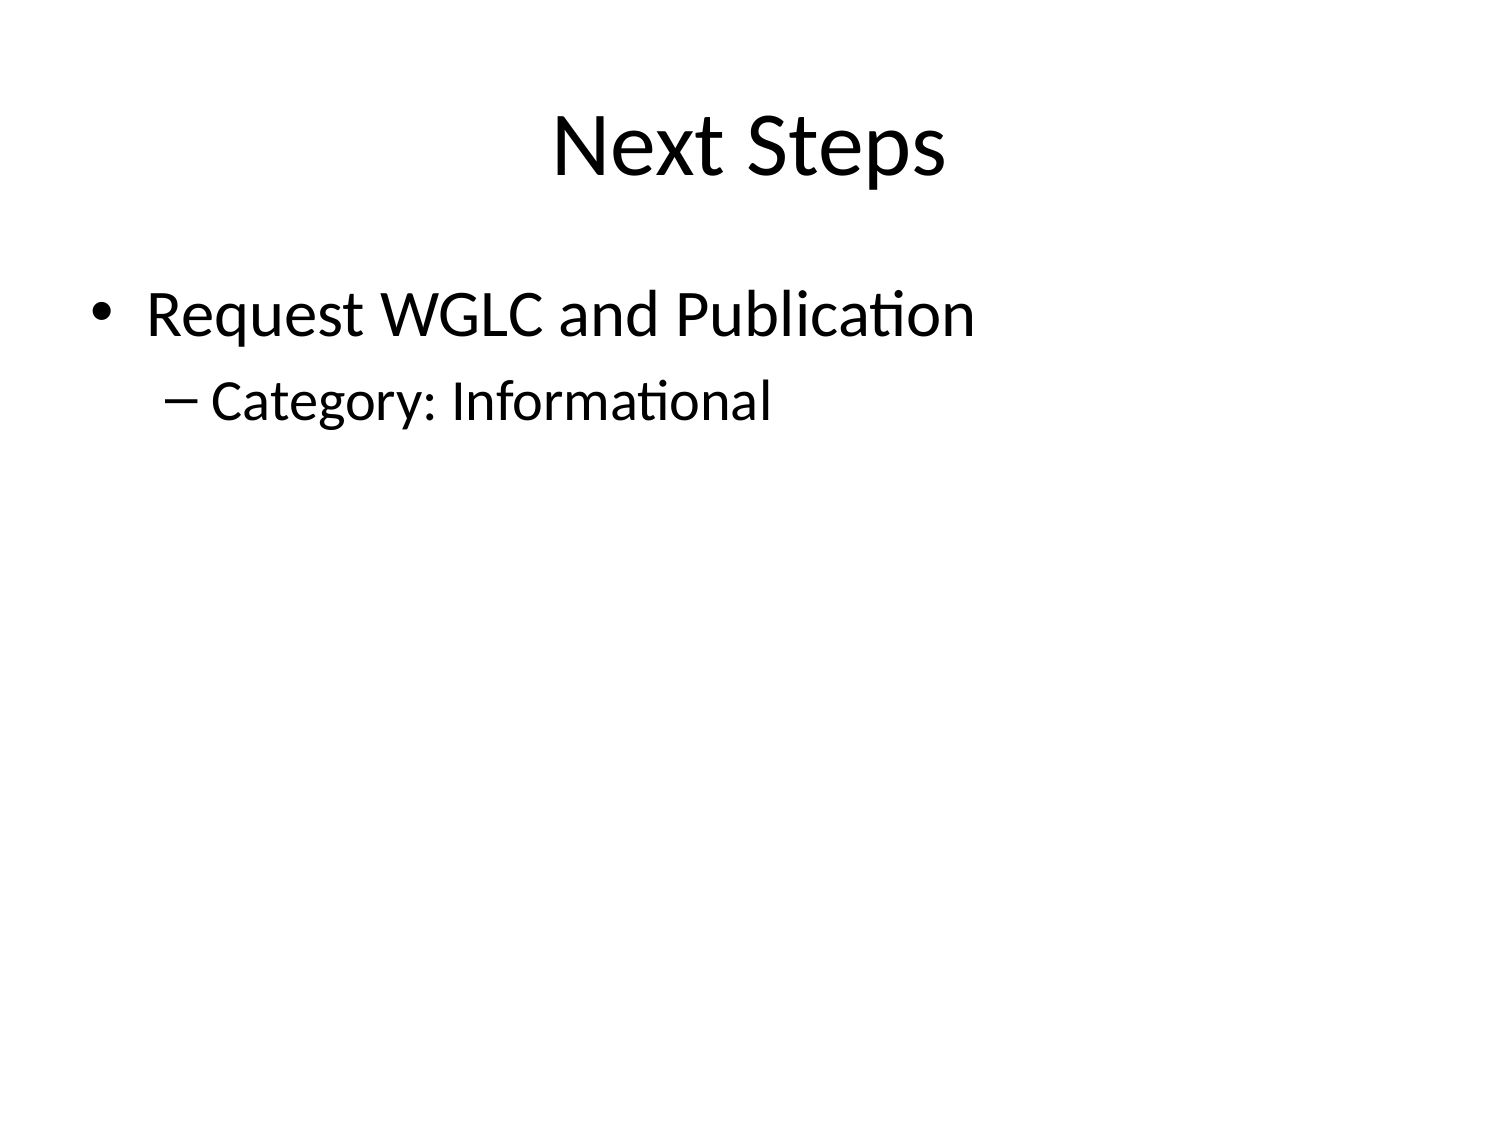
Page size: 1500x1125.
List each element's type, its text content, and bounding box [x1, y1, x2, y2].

title Next Steps [75, 45, 1425, 233]
list Request WGLC and Publication Category: Informational [75, 262, 1425, 1005]
